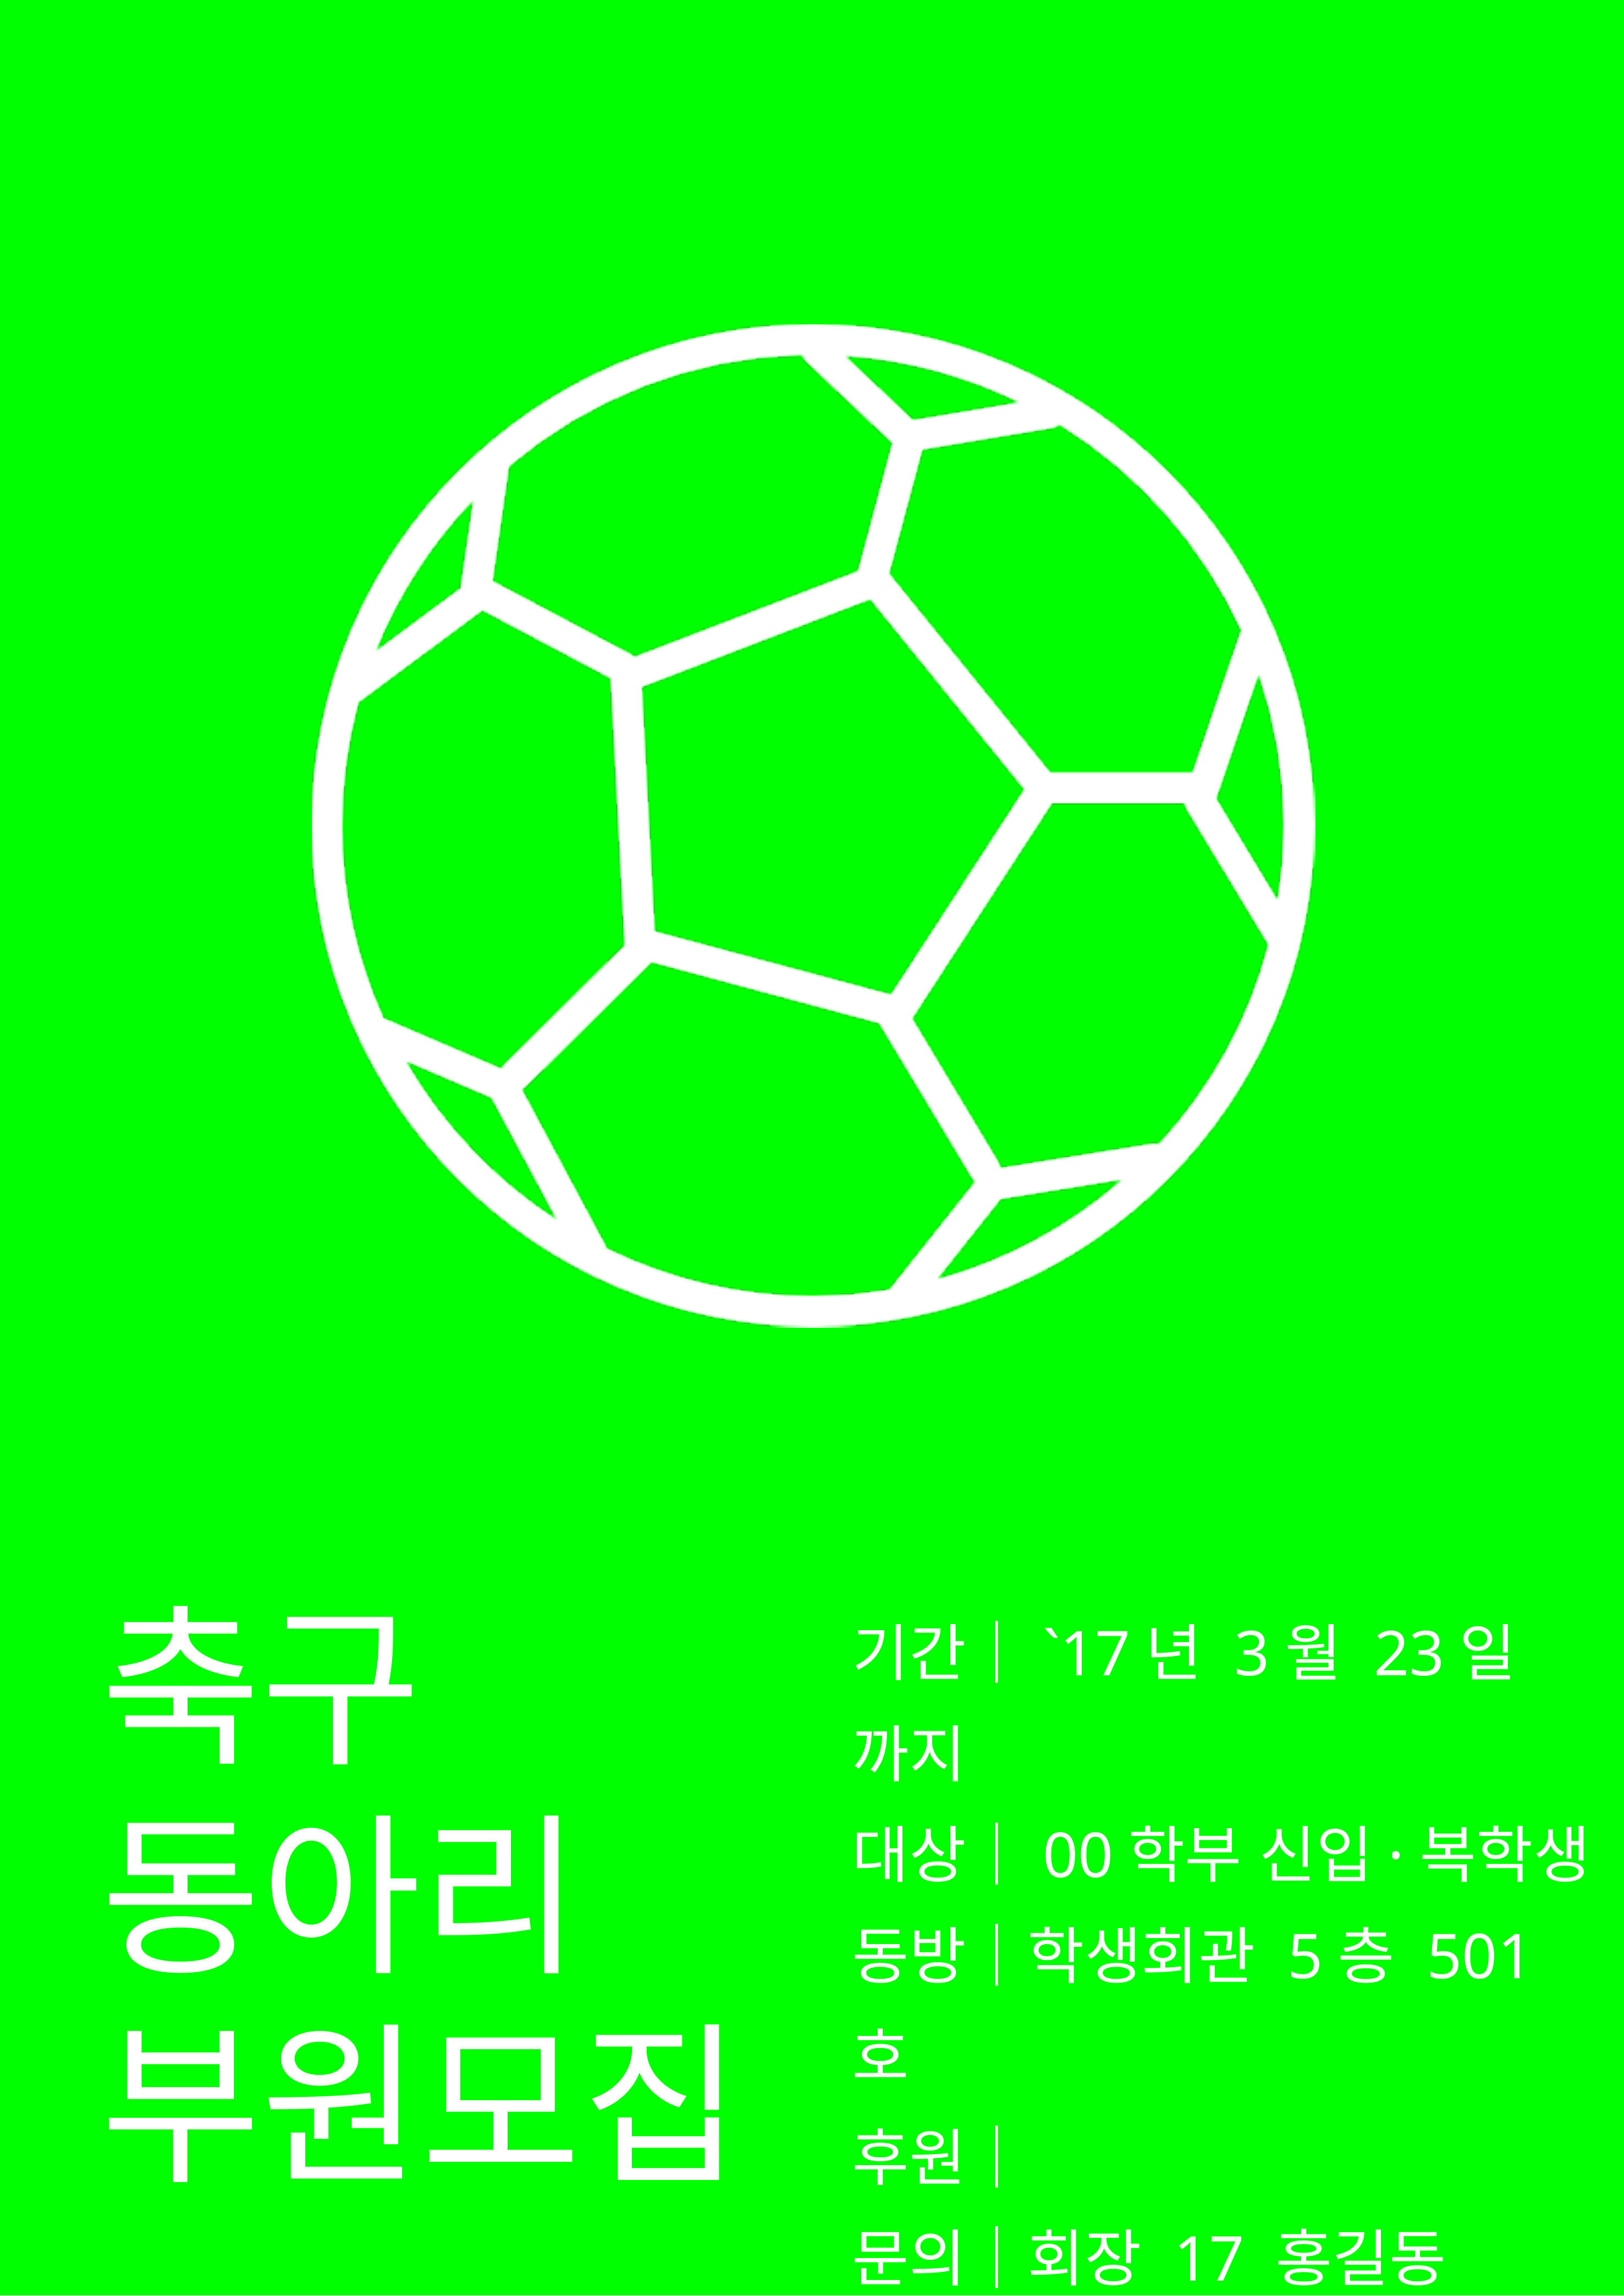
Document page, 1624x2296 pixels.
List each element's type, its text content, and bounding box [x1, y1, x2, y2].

text_box 기간｜`17년 3월 23일 까지 대상｜00학부 신입·복학생 동방｜학생회관 5층 501호 후원｜ 문의｜회장 17 홍길동 010 2345 6789 [844, 1583, 1609, 2296]
text_box 축구 동아리 부원모집 [92, 1572, 857, 2208]
picture [312, 324, 1315, 1328]
